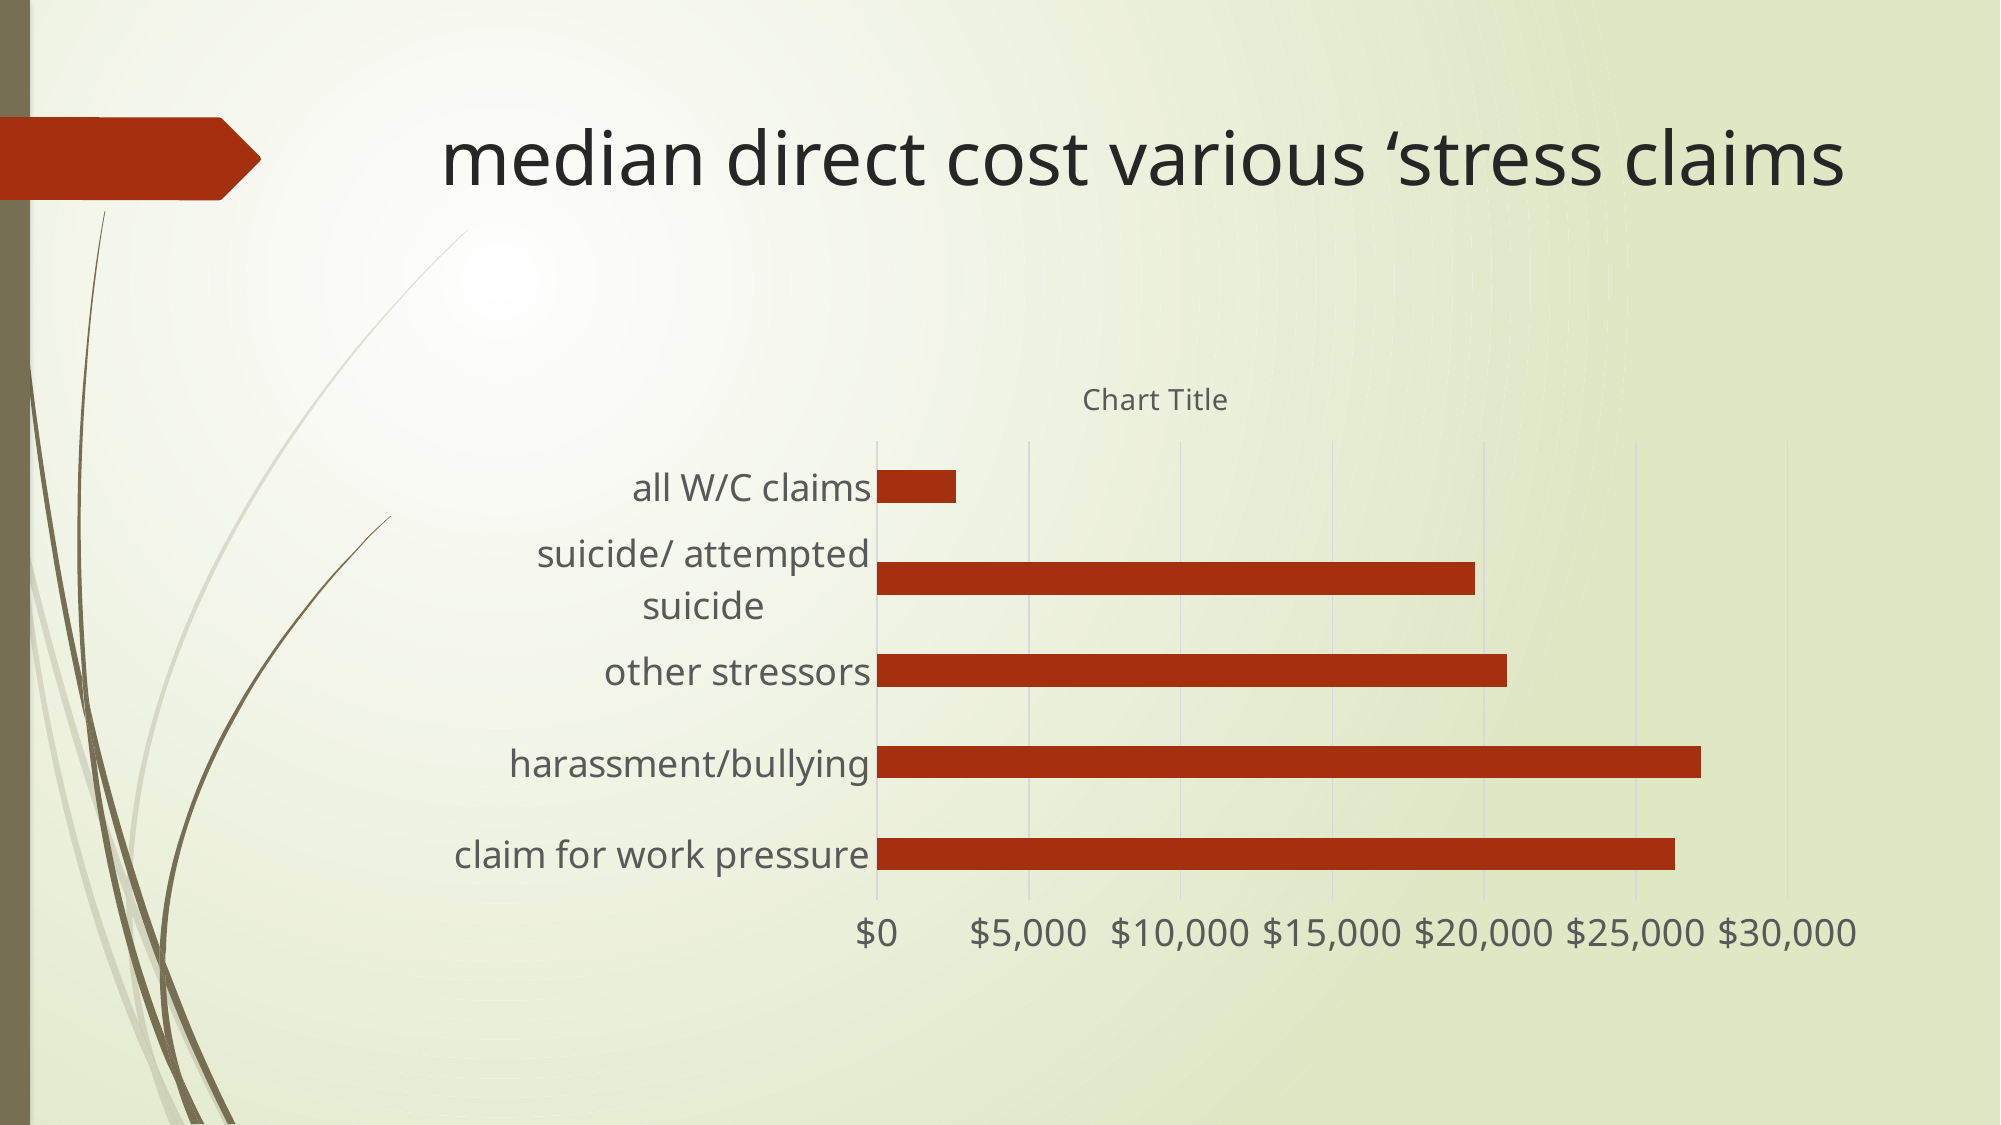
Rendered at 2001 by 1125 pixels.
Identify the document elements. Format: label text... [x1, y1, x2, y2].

title median direct cost various ‘stress claims [425, 102, 1888, 313]
chart [424, 349, 1888, 971]
